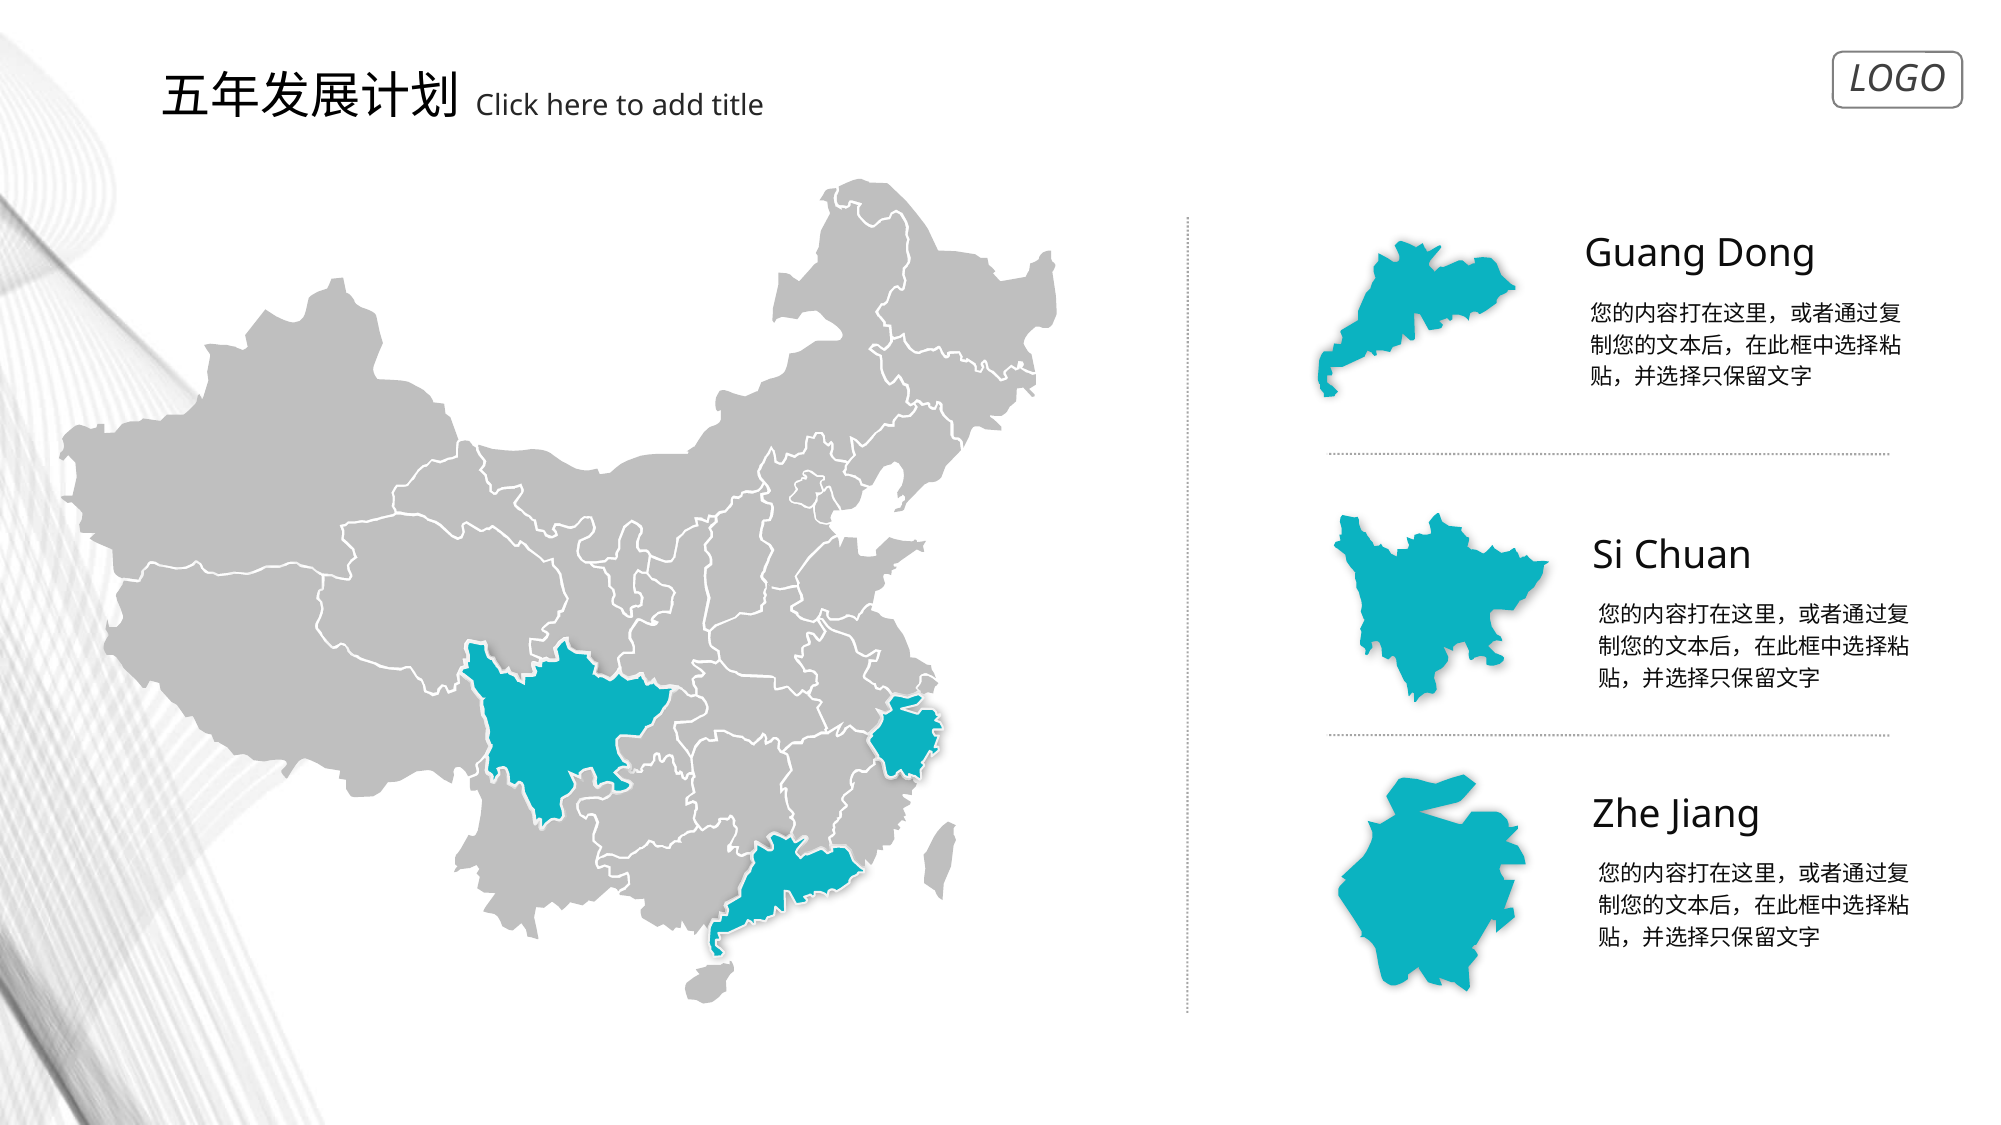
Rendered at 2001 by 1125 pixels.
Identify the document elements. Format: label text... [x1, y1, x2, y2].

text_box 五年发展计划 [31, 55, 476, 131]
picture [0, 0, 2000, 1125]
text_box [1338, 774, 1526, 992]
text_box [1332, 512, 1551, 615]
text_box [1577, 522, 1947, 701]
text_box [58, 178, 1057, 1004]
text_box [1358, 616, 1506, 703]
text_box [1317, 240, 1516, 398]
text_box Click here to add title [460, 72, 781, 129]
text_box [1577, 781, 1947, 960]
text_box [1569, 220, 1939, 399]
